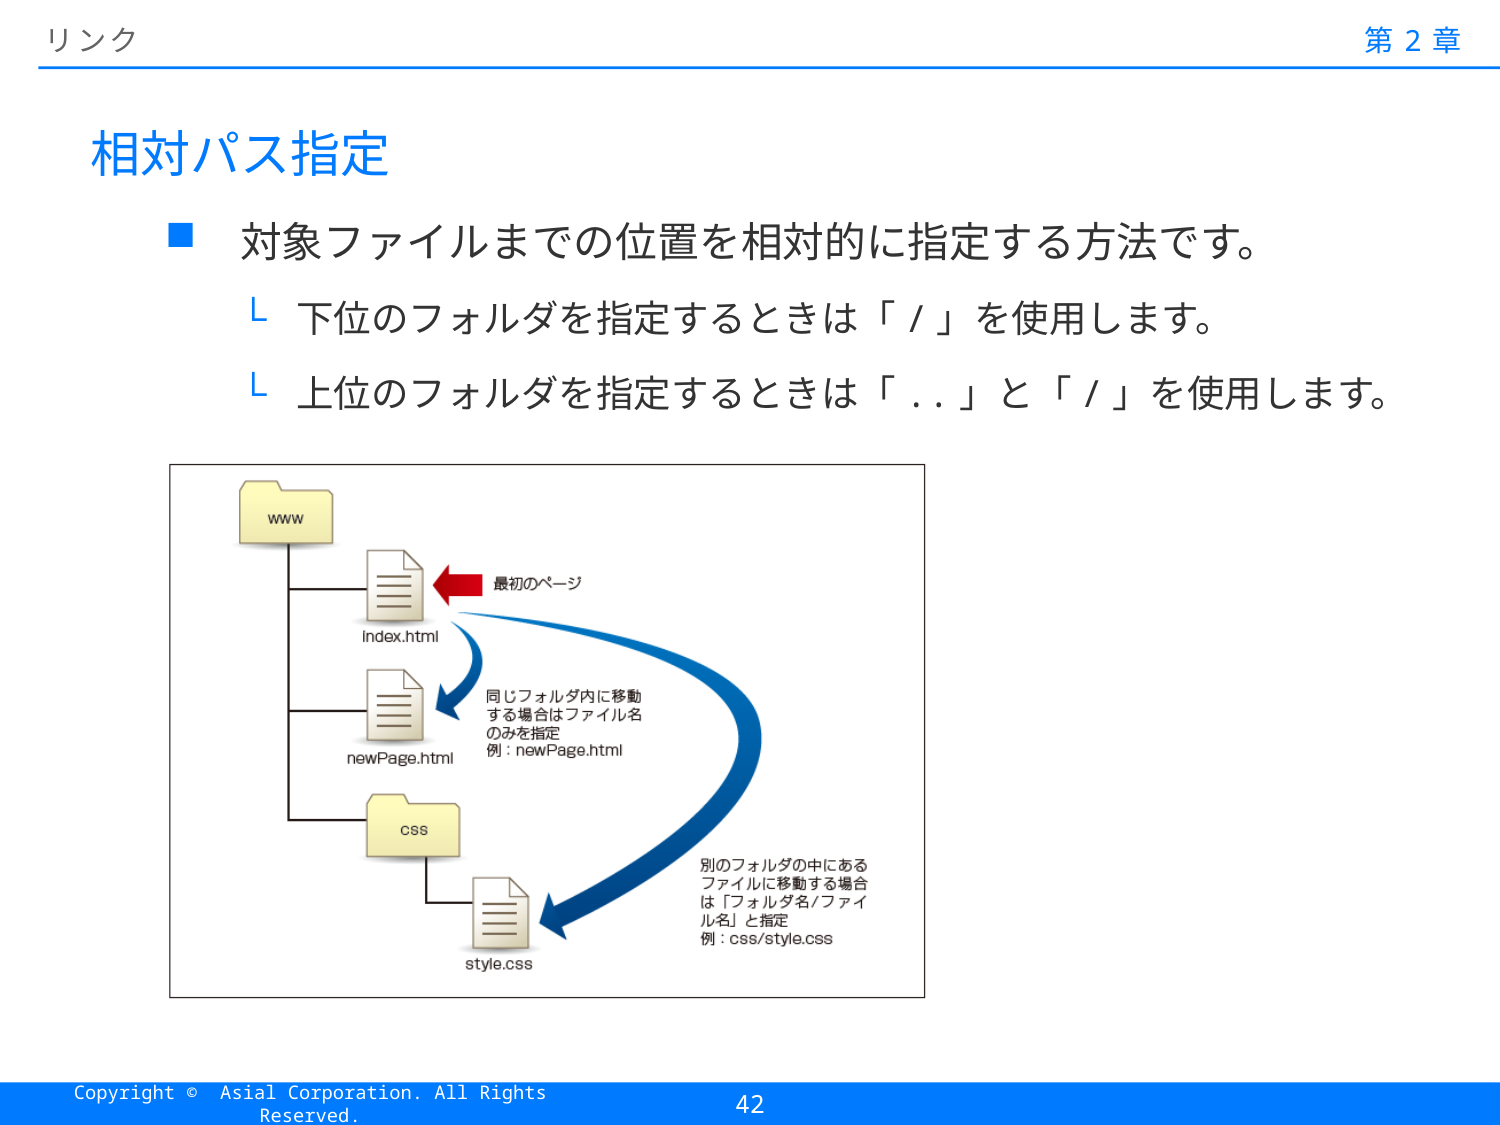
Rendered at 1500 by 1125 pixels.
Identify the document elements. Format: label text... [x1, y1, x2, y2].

title リンク [29, 7, 702, 72]
list 相対パス指定 対象ファイルまでの位置を相対的に指定する方法です。 下位のフォルダを指定するときは「/」を使用します。 上位のフォルダを指定するときは「..」と「/」を使用します。 [75, 84, 1425, 988]
picture [159, 455, 940, 1012]
list 第2章 [702, 7, 1477, 72]
slide_number 42 [581, 1075, 919, 1125]
